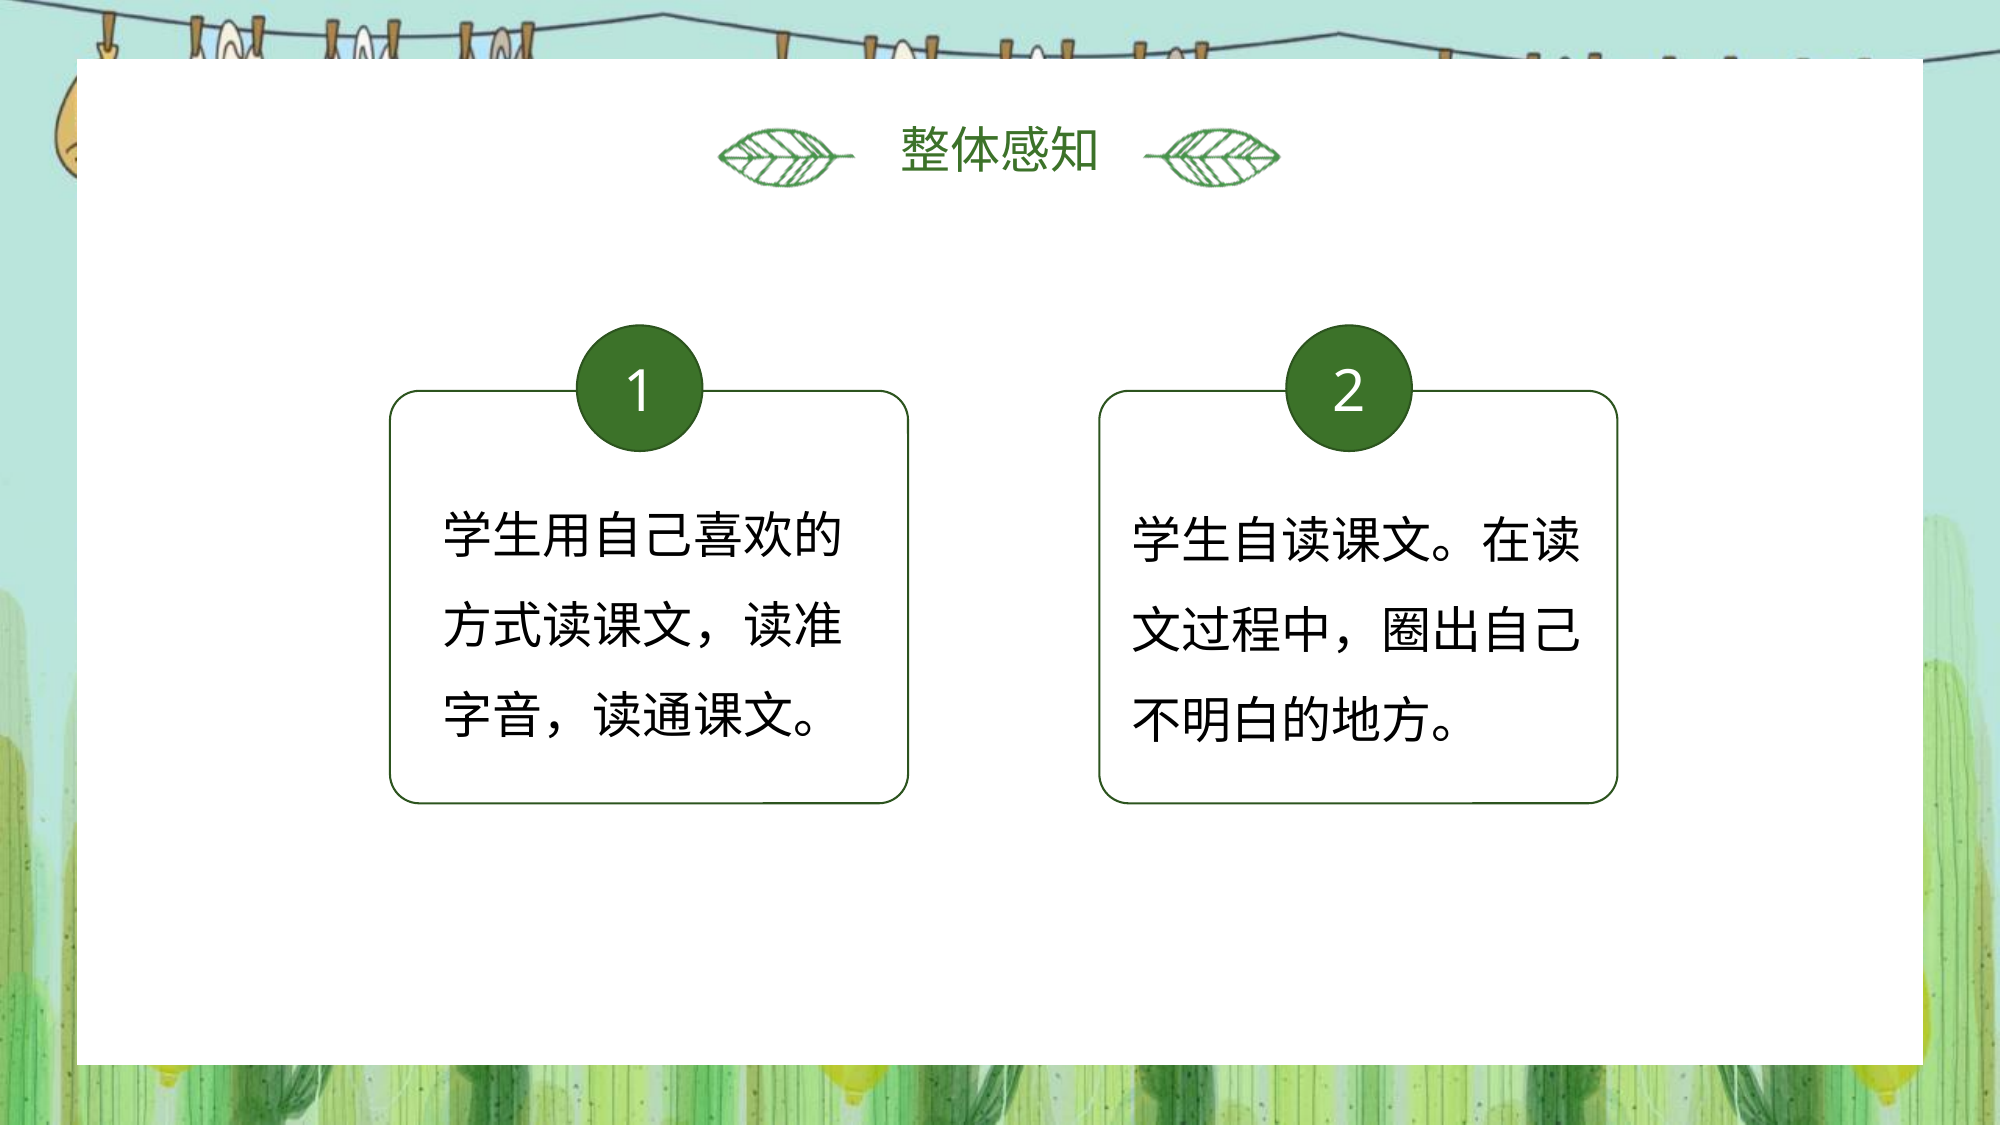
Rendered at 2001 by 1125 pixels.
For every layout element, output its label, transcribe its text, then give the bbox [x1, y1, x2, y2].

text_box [1099, 325, 1618, 804]
picture [0, 0, 2000, 1125]
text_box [389, 325, 909, 804]
list 整体感知 [879, 118, 1120, 201]
